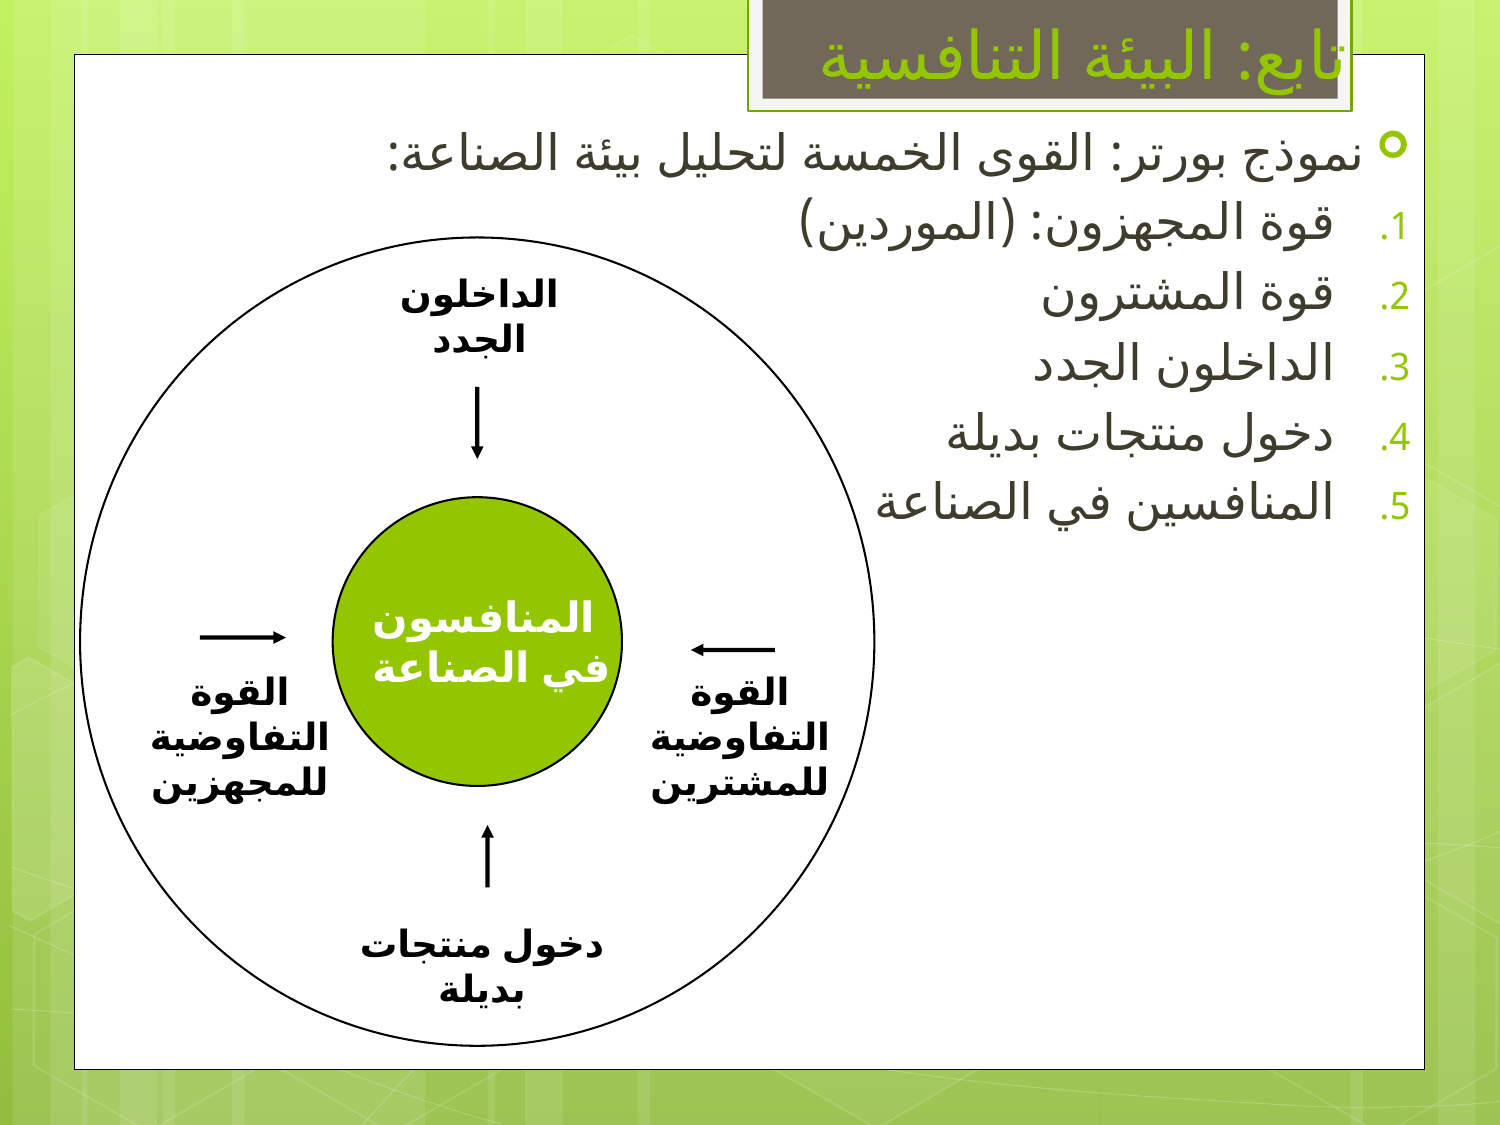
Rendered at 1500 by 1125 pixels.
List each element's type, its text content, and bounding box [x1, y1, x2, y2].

text_box القوة التفاوضية للمشترين [600, 661, 880, 811]
text_box [340, 237, 614, 262]
title تابع: البيئة التنافسية [572, 0, 1363, 100]
text_box الداخلون الجدد [339, 262, 620, 368]
text_box [690, 643, 775, 657]
text_box [116, 699, 838, 1046]
list نموذج بورتر: القوى الخمسة لتحليل بيئة الصناعة: قوة المجهزون: (الموردين) قوة المشترون الداخلون الجدد دخول منتجات بديلة المنافسين في الصناعة [337, 112, 1437, 563]
text_box [80, 262, 875, 765]
text_box دخول منتجات بديلة [342, 912, 622, 1018]
text_box المنافسون في الصناعة [357, 583, 638, 699]
text_box [471, 386, 484, 460]
text_box القوة التفاوضية للمجهزين [99, 661, 380, 811]
text_box [481, 825, 494, 888]
text_box [199, 631, 287, 644]
